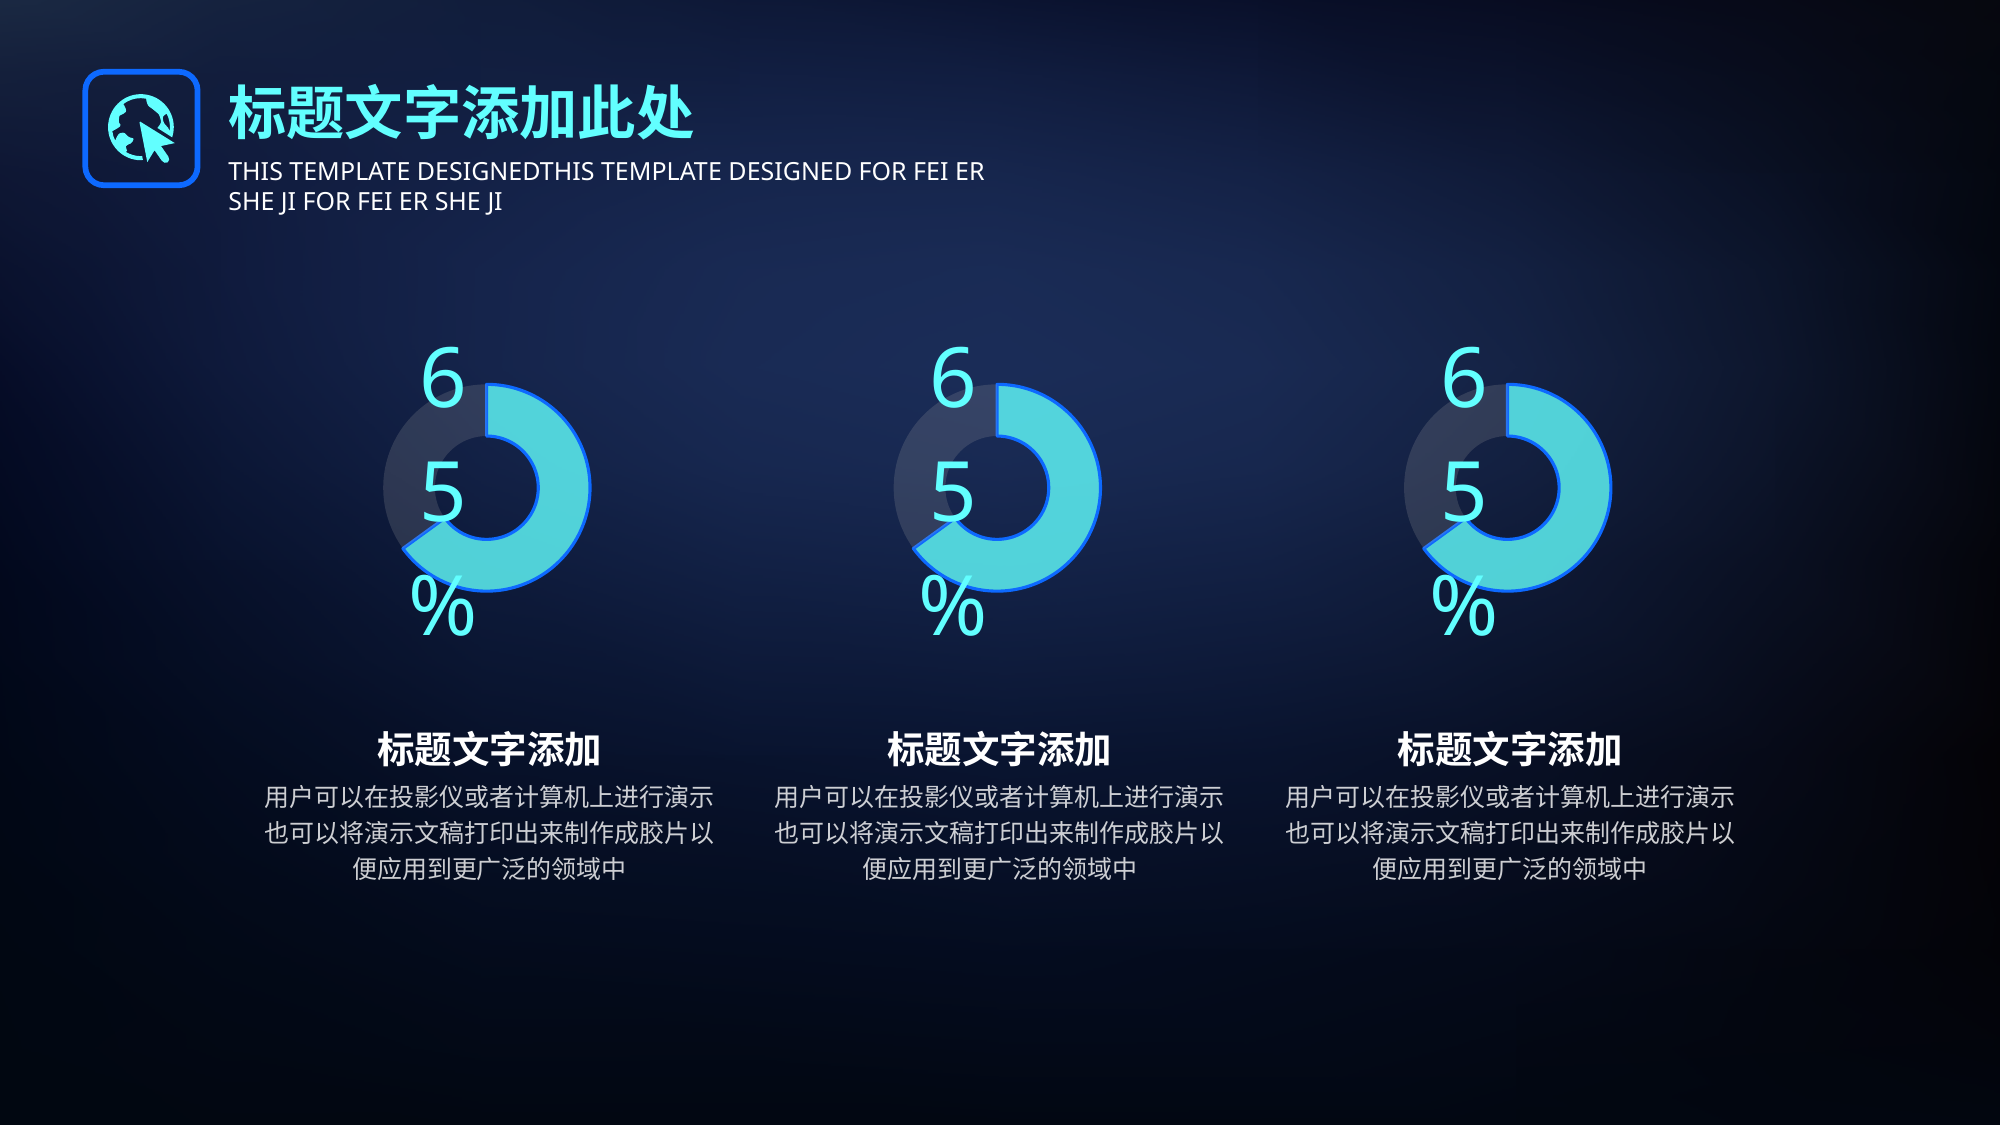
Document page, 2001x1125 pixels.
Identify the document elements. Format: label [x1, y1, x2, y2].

chart [295, 318, 684, 710]
chart [1316, 318, 1705, 710]
chart [806, 318, 1194, 710]
text_box [247, 710, 732, 893]
text_box [1268, 710, 1753, 893]
text_box [757, 710, 1243, 893]
picture [0, 0, 2000, 1125]
text_box [85, 68, 1014, 194]
